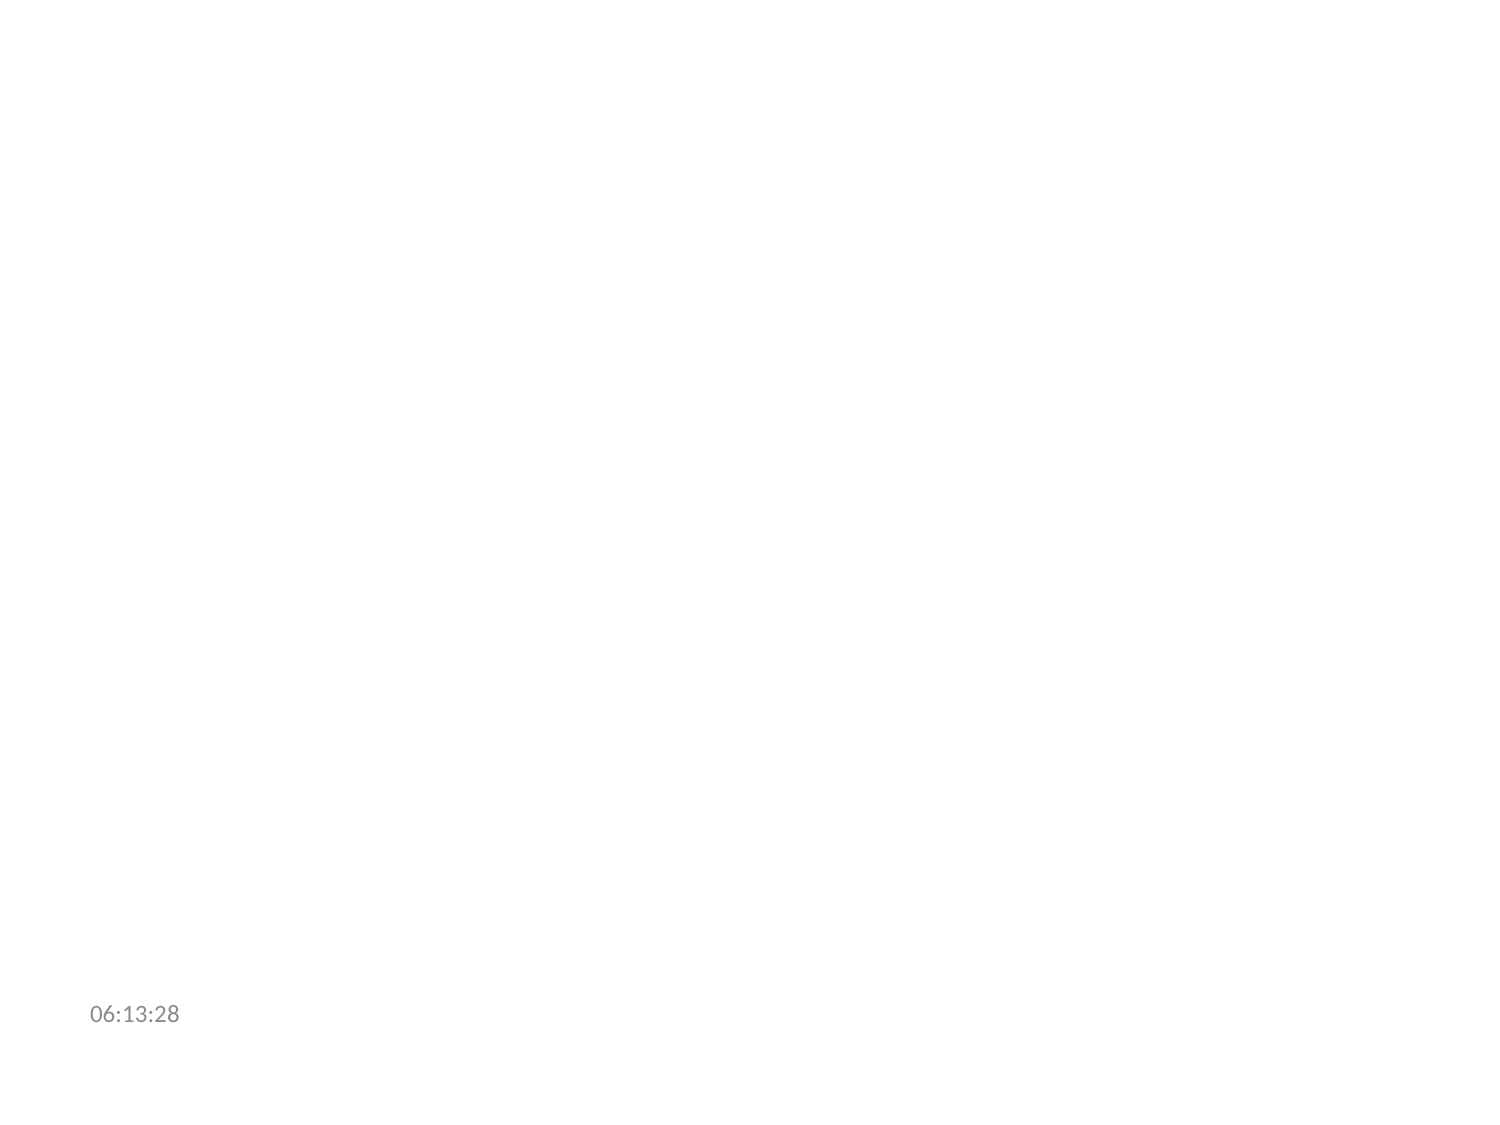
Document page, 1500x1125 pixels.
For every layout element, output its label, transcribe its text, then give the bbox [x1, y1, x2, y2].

text_box 15:35:09 [75, 982, 425, 1043]
